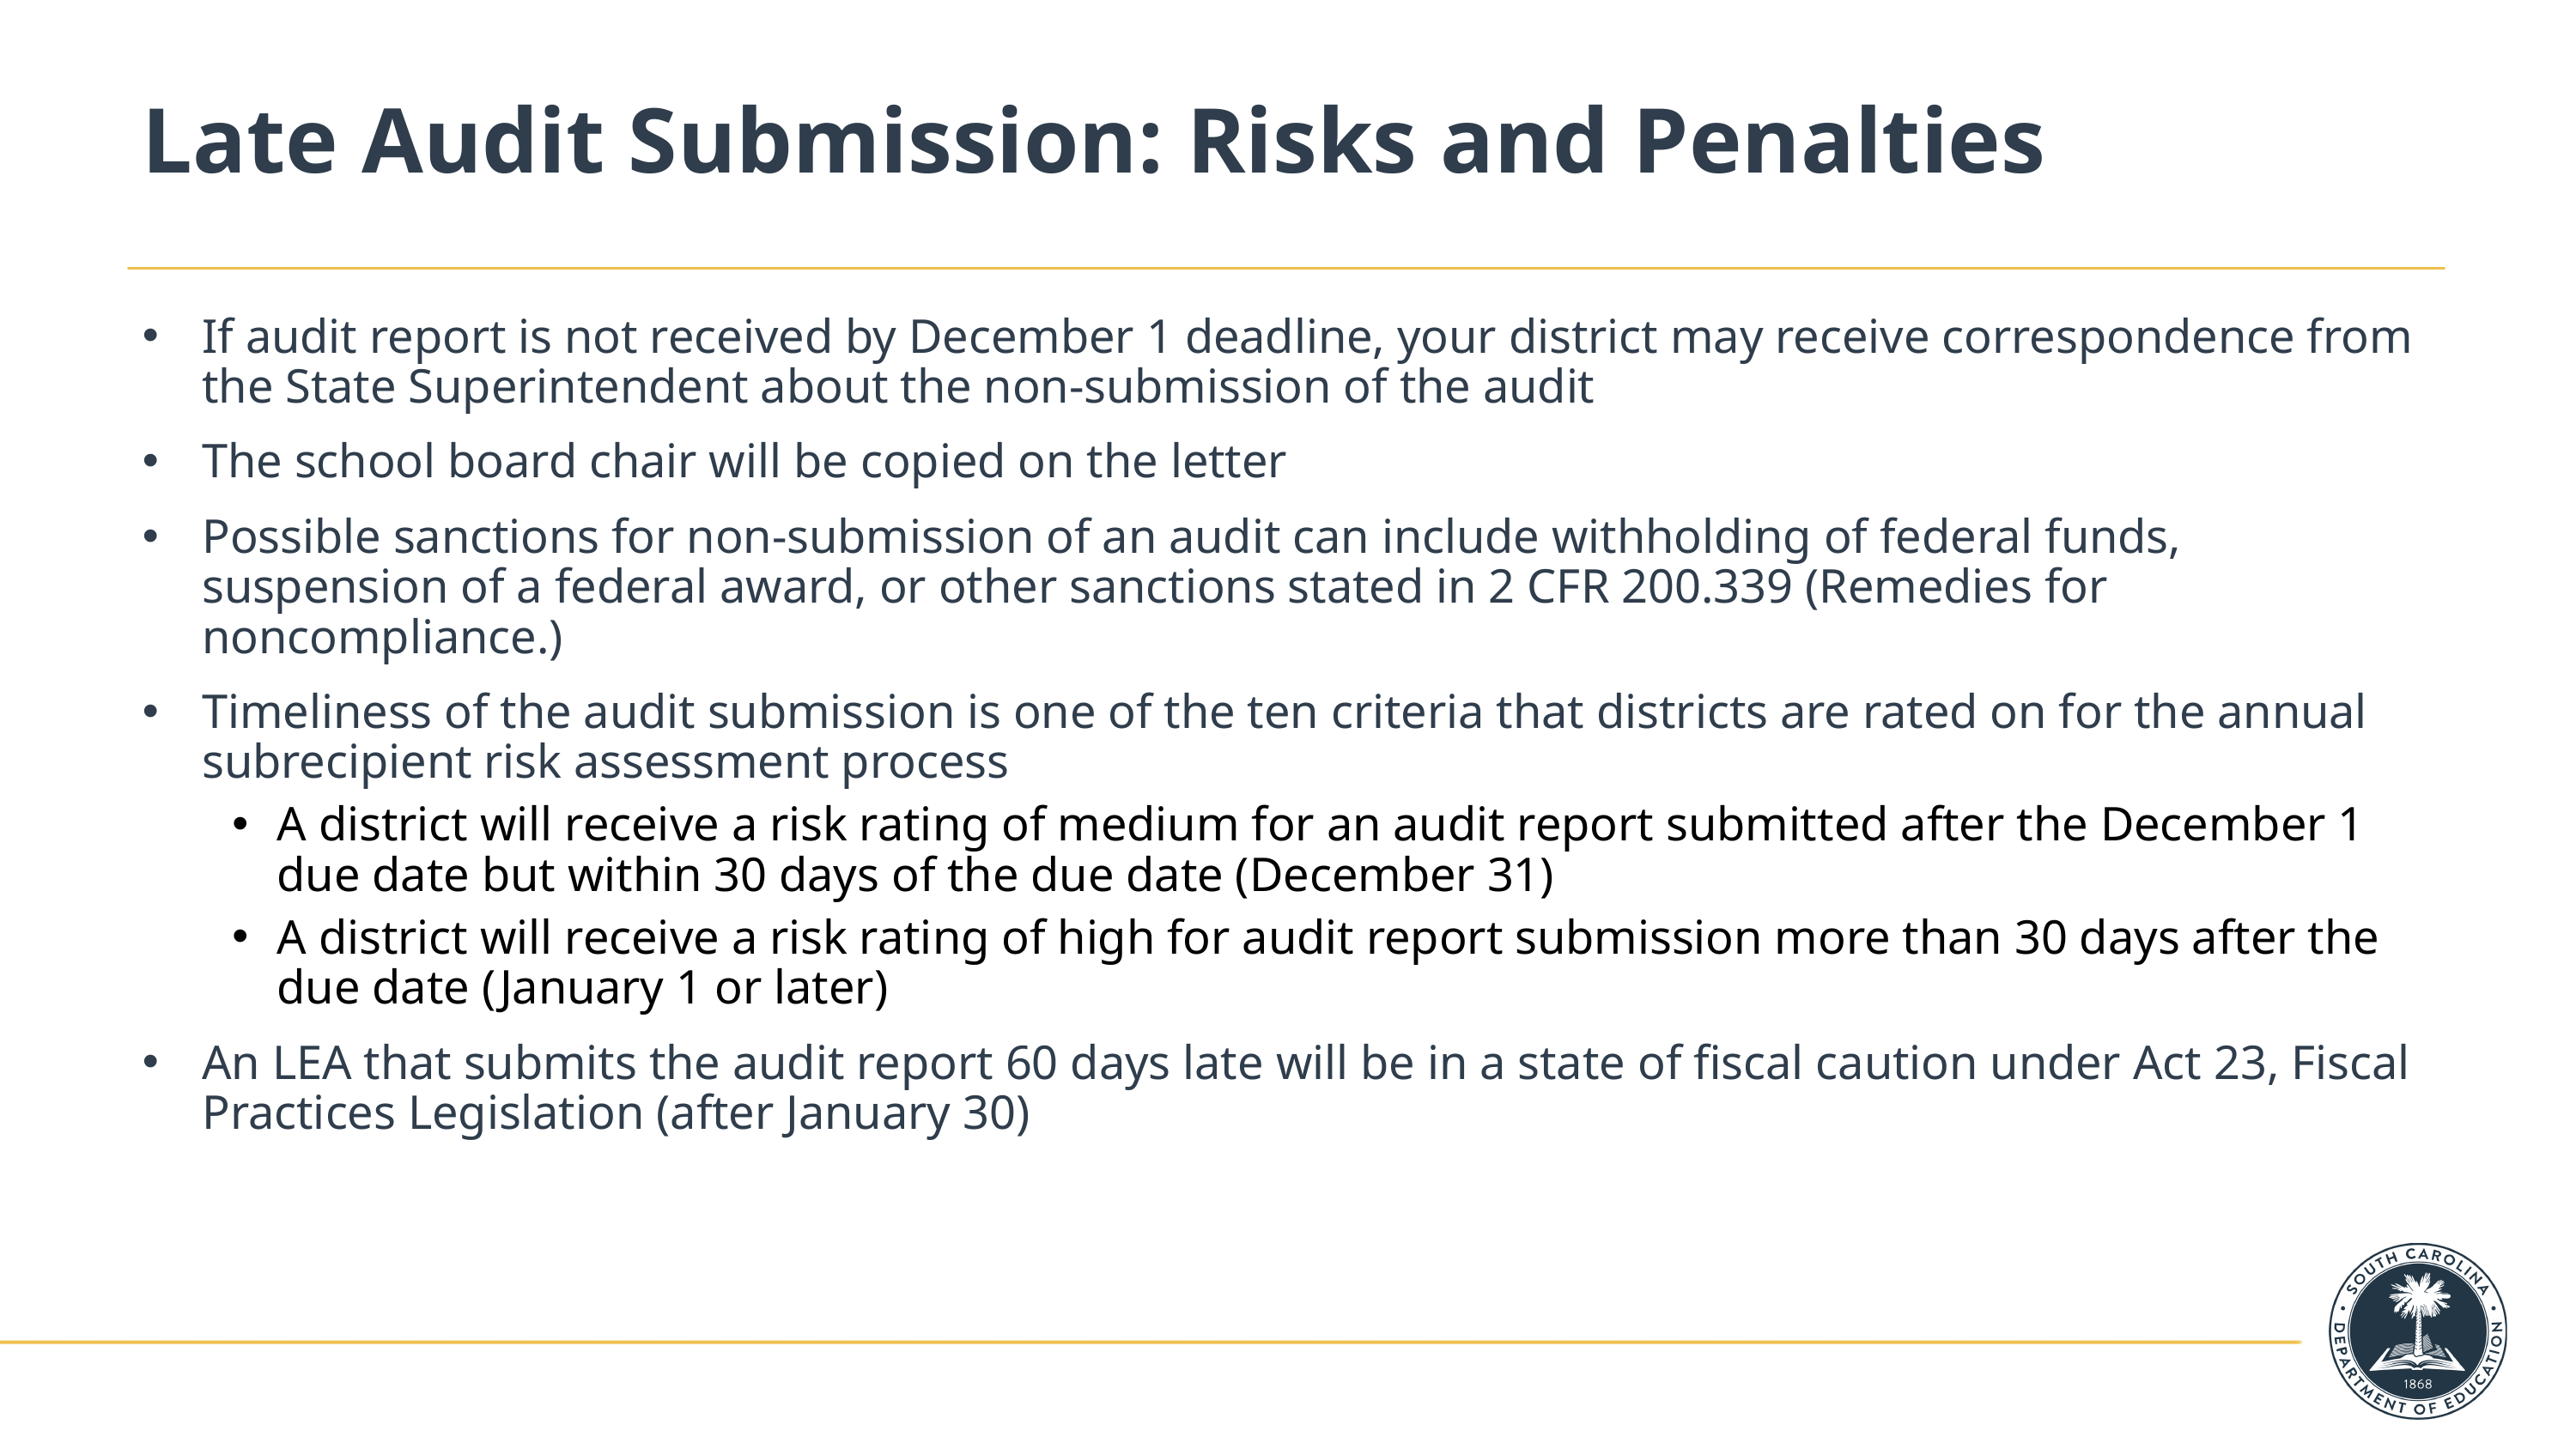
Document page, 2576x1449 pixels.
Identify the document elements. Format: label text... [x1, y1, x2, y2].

title Late Audit Submission: Risks and Penalties [129, 76, 2447, 232]
list If audit report is not received by December 1 deadline, your district may receive correspondence from the State Superintendent about the non-submission of the audit The school board chair will be copied on the letter Possible sanctions for non-submission of an audit can include withholding of federal funds, suspension of a federal award, or other sanctions stated in 2 CFR 200.339 (Remedies for noncompliance.) Timeliness of the audit submission is one of the ten criteria that districts are rated on for the annual subrecipient risk assessment process A district will receive a risk rating of medium for an audit report submitted after the December 1 due date but within 30 days of the due date (December 31) A district will receive a risk rating of high for audit report submission more than 30 days after the due date (January 1 or later) An LEA that submits the audit report 60 days late will be in a state of fiscal caution under Act 23, Fiscal Practices Legislation (after January 30) [129, 306, 2447, 1149]
picture [2329, 1243, 2507, 1420]
